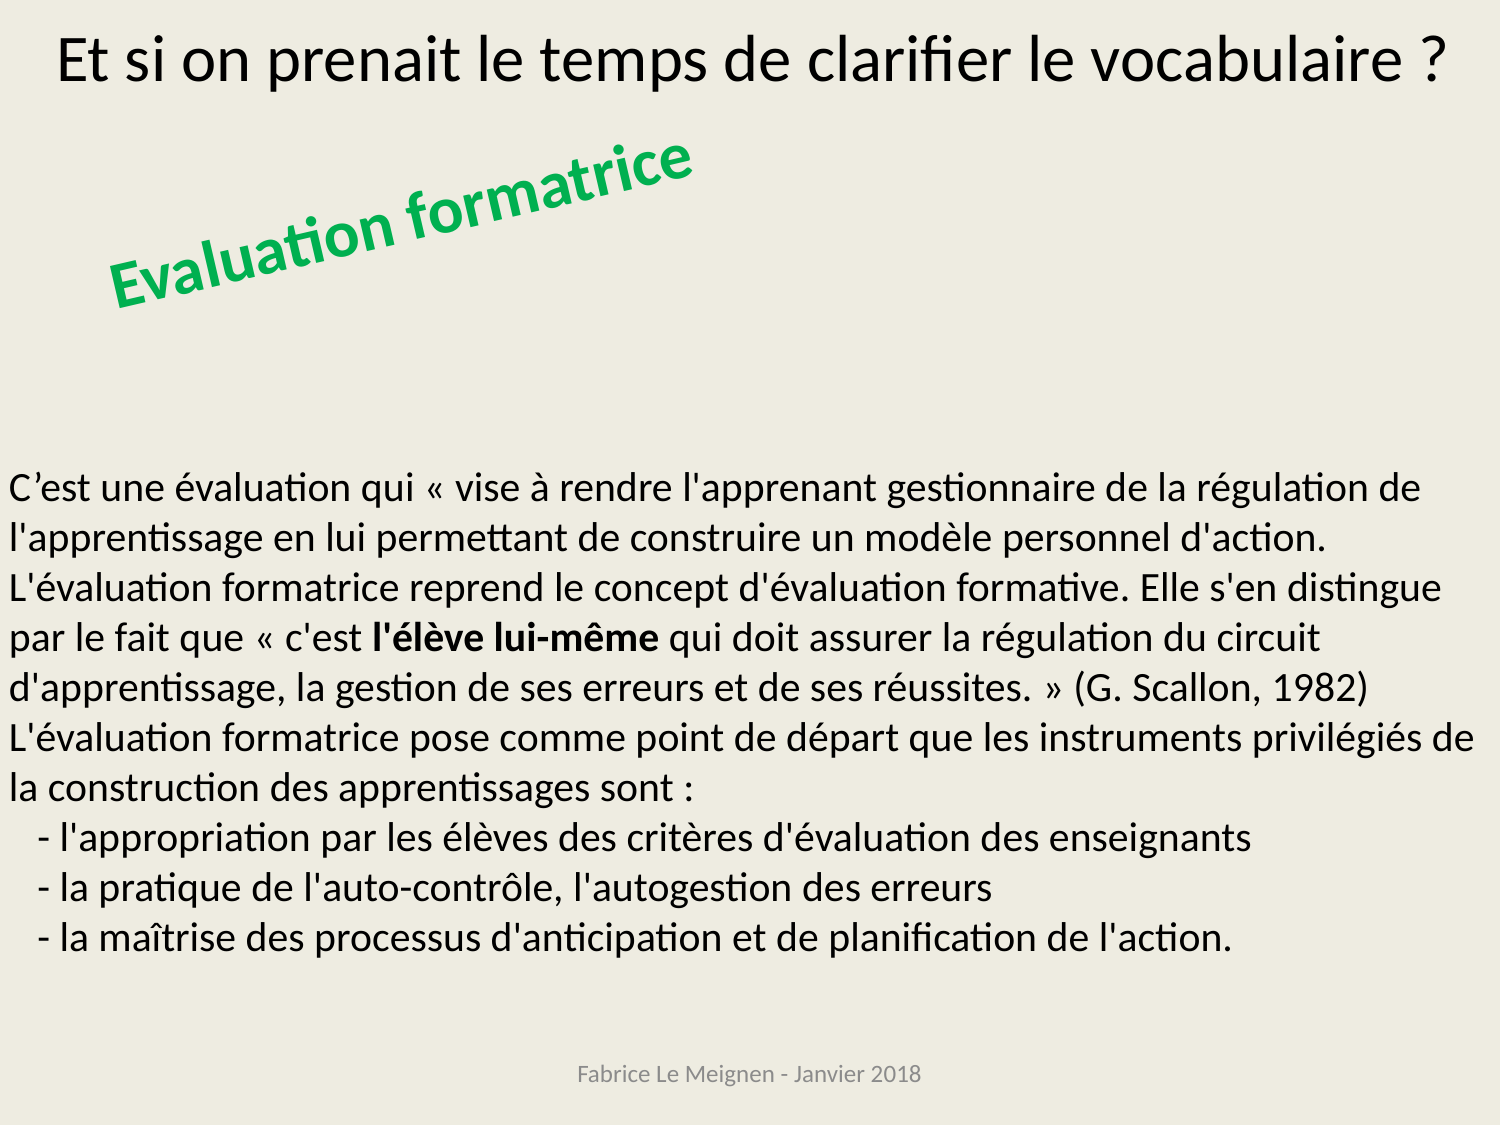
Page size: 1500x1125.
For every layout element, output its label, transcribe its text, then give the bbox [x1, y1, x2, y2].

text_box Evaluation formatrice [85, 78, 803, 314]
footer Fabrice Le Meignen - Janvier 2018 [512, 1042, 988, 1103]
text_box Et si on prenait le temps de clarifier le vocabulaire ? [41, 7, 1471, 102]
title C’est une évaluation qui « vise à rendre l'apprenant gestionnaire de la régulation de l'apprentissage en lui permettant de construire un modèle personnel d'action. L'évaluation formatrice reprend le concept d'évaluation formative. Elle s'en distingue par le fait que « c'est l'élève lui-même qui doit assurer la régulation du circuit d'apprentissage, la gestion de ses erreurs et de ses réussites. » (G. Scallon, 1982) L'évaluation formatrice pose comme point de départ que les instruments privilégiés de la construction des apprentissages sont : - l'appropriation par les élèves des critères d'évaluation des enseignants - la pratique de l'auto-contrôle, l'autogestion des erreurs - la maîtrise des processus d'anticipation et de planification de l'action. [0, 314, 1500, 1105]
